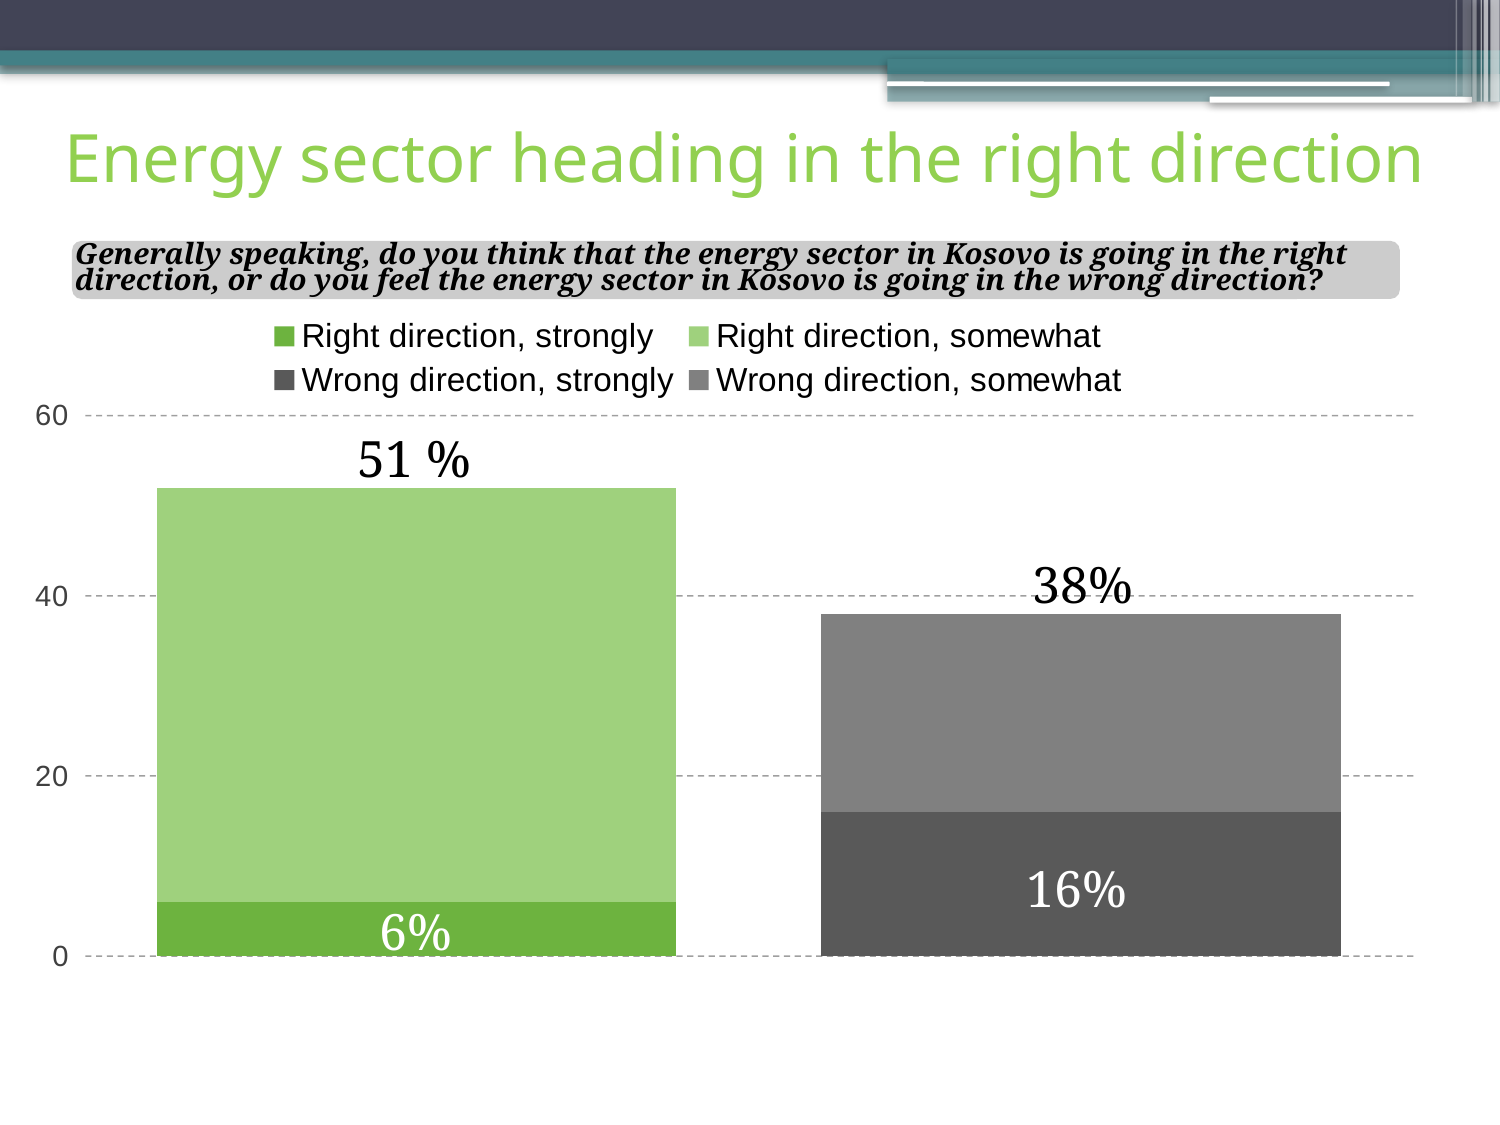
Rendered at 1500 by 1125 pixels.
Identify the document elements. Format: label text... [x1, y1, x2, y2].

title Energy sector heading in the right direction [50, 125, 1500, 188]
chart [23, 310, 1449, 1024]
text_box Generally speaking, do you think that the energy sector in Kosovo is going in the right direction, or do you feel the energy sector in Kosovo is going in the wrong direction? [71, 240, 1400, 300]
